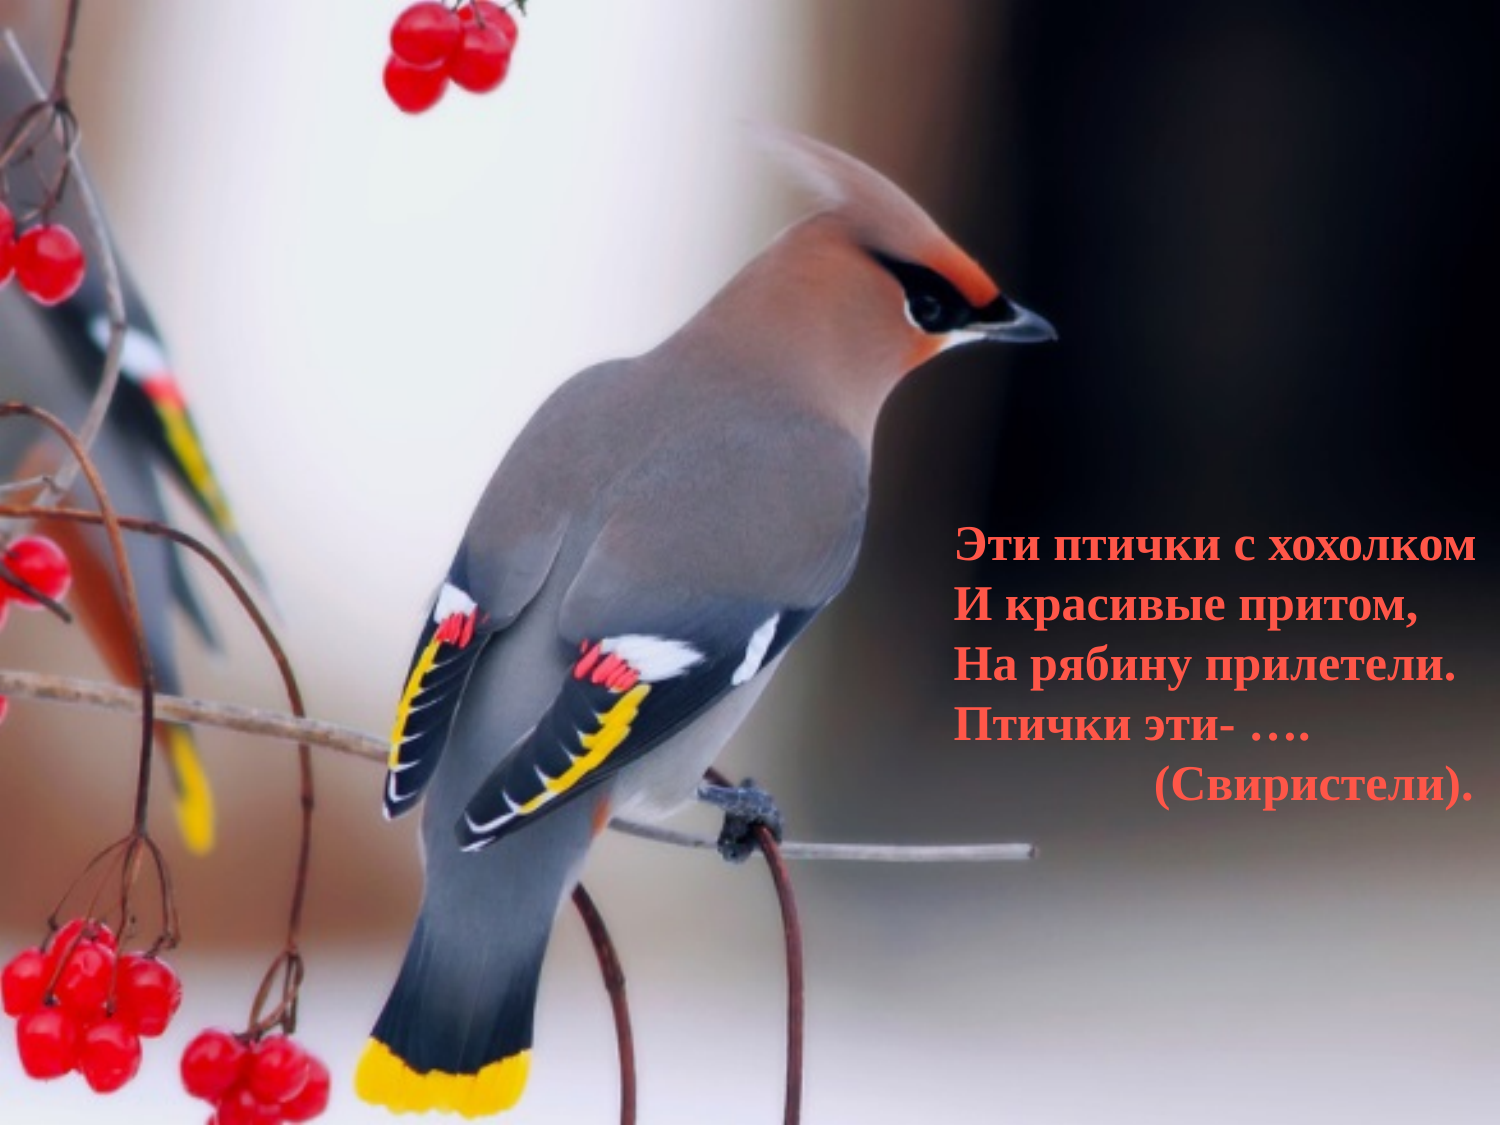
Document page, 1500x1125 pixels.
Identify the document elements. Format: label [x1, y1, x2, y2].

list [0, 0, 1500, 1125]
